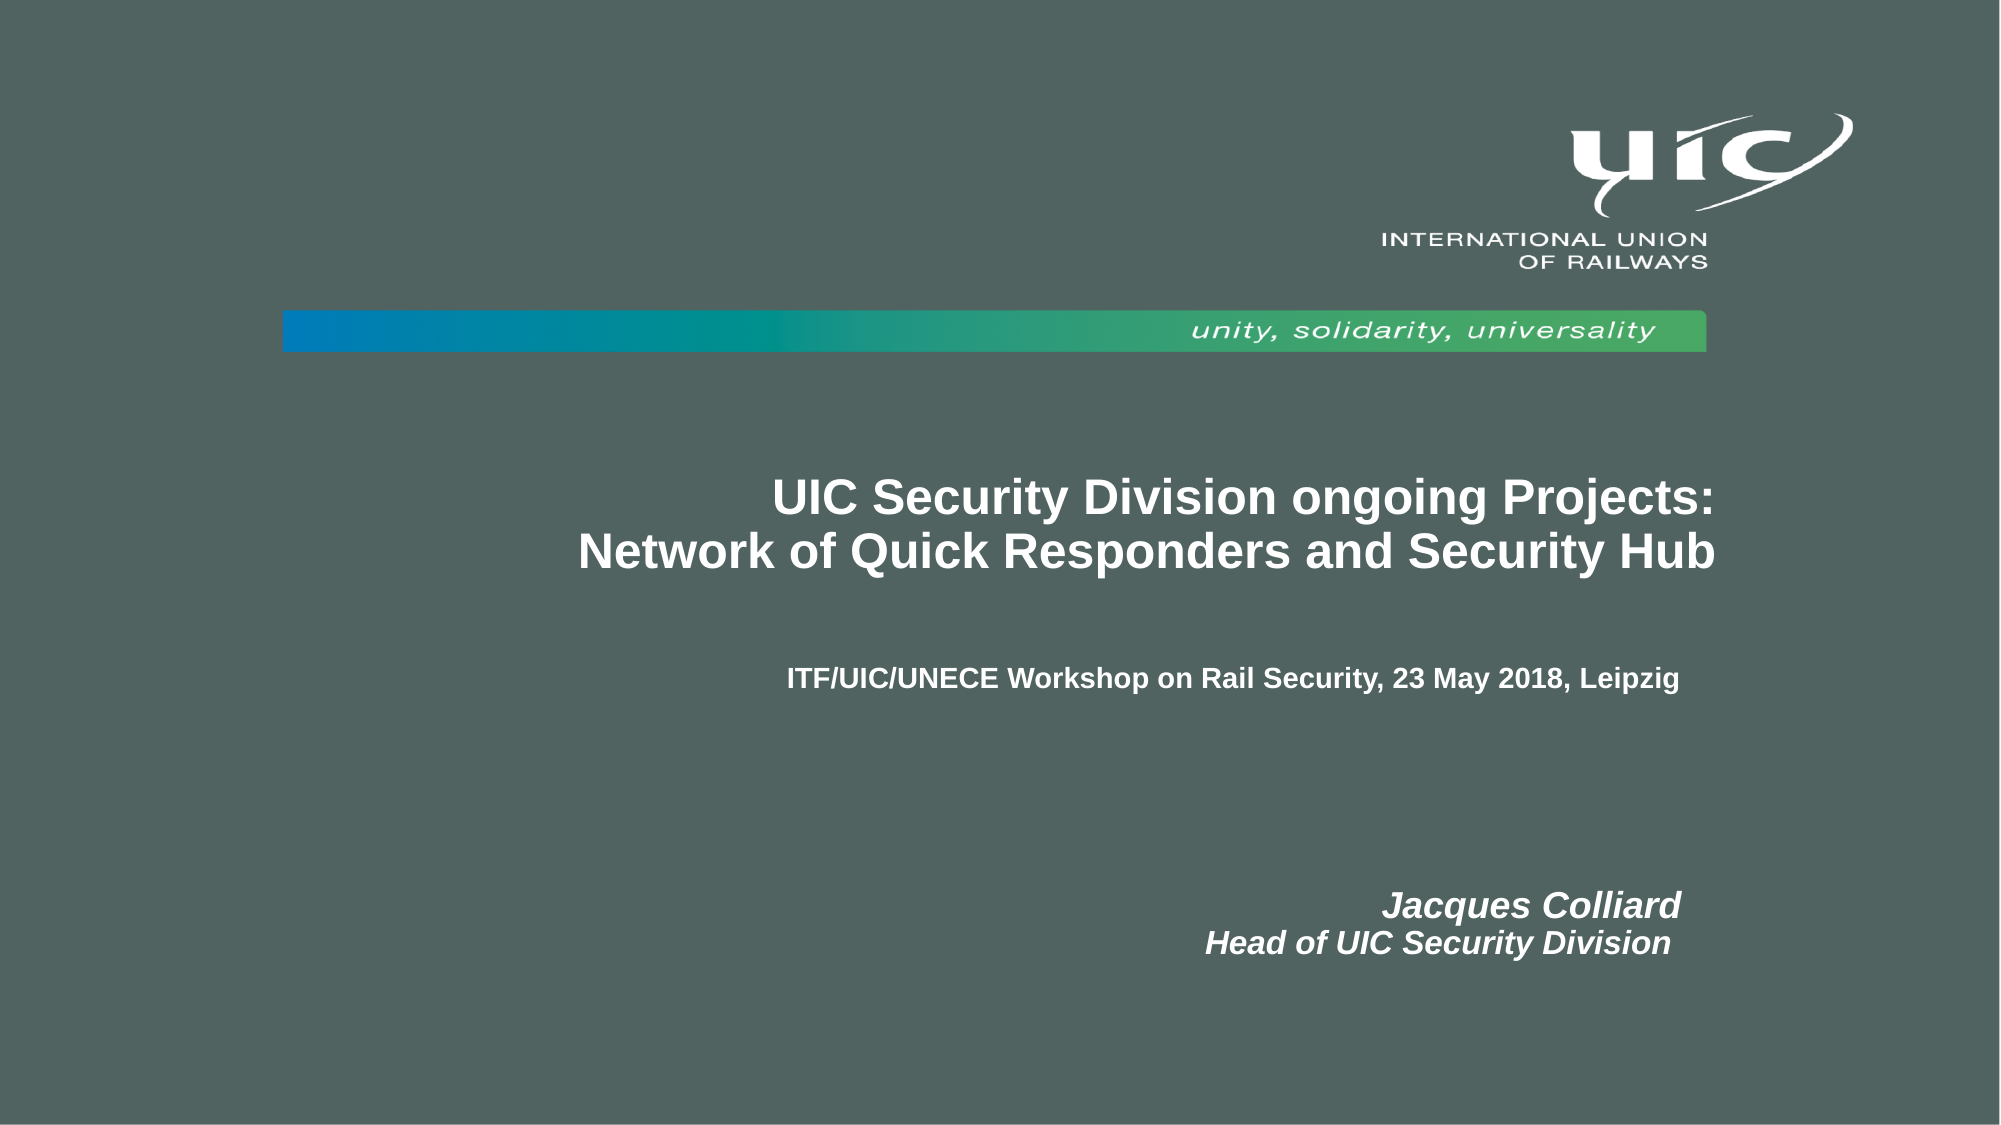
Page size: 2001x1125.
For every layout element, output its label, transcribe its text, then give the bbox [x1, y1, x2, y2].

title UIC Security Division ongoing Projects: Network of Quick Responders and Security Hub [334, 459, 1718, 580]
text_box ITF/UIC/UNECE Workshop on Rail Security, 23 May 2018, Leipzig [752, 633, 1733, 729]
picture [283, 112, 1853, 352]
text_box Jacques Colliard Head of UIC Security Division [1172, 866, 1682, 963]
